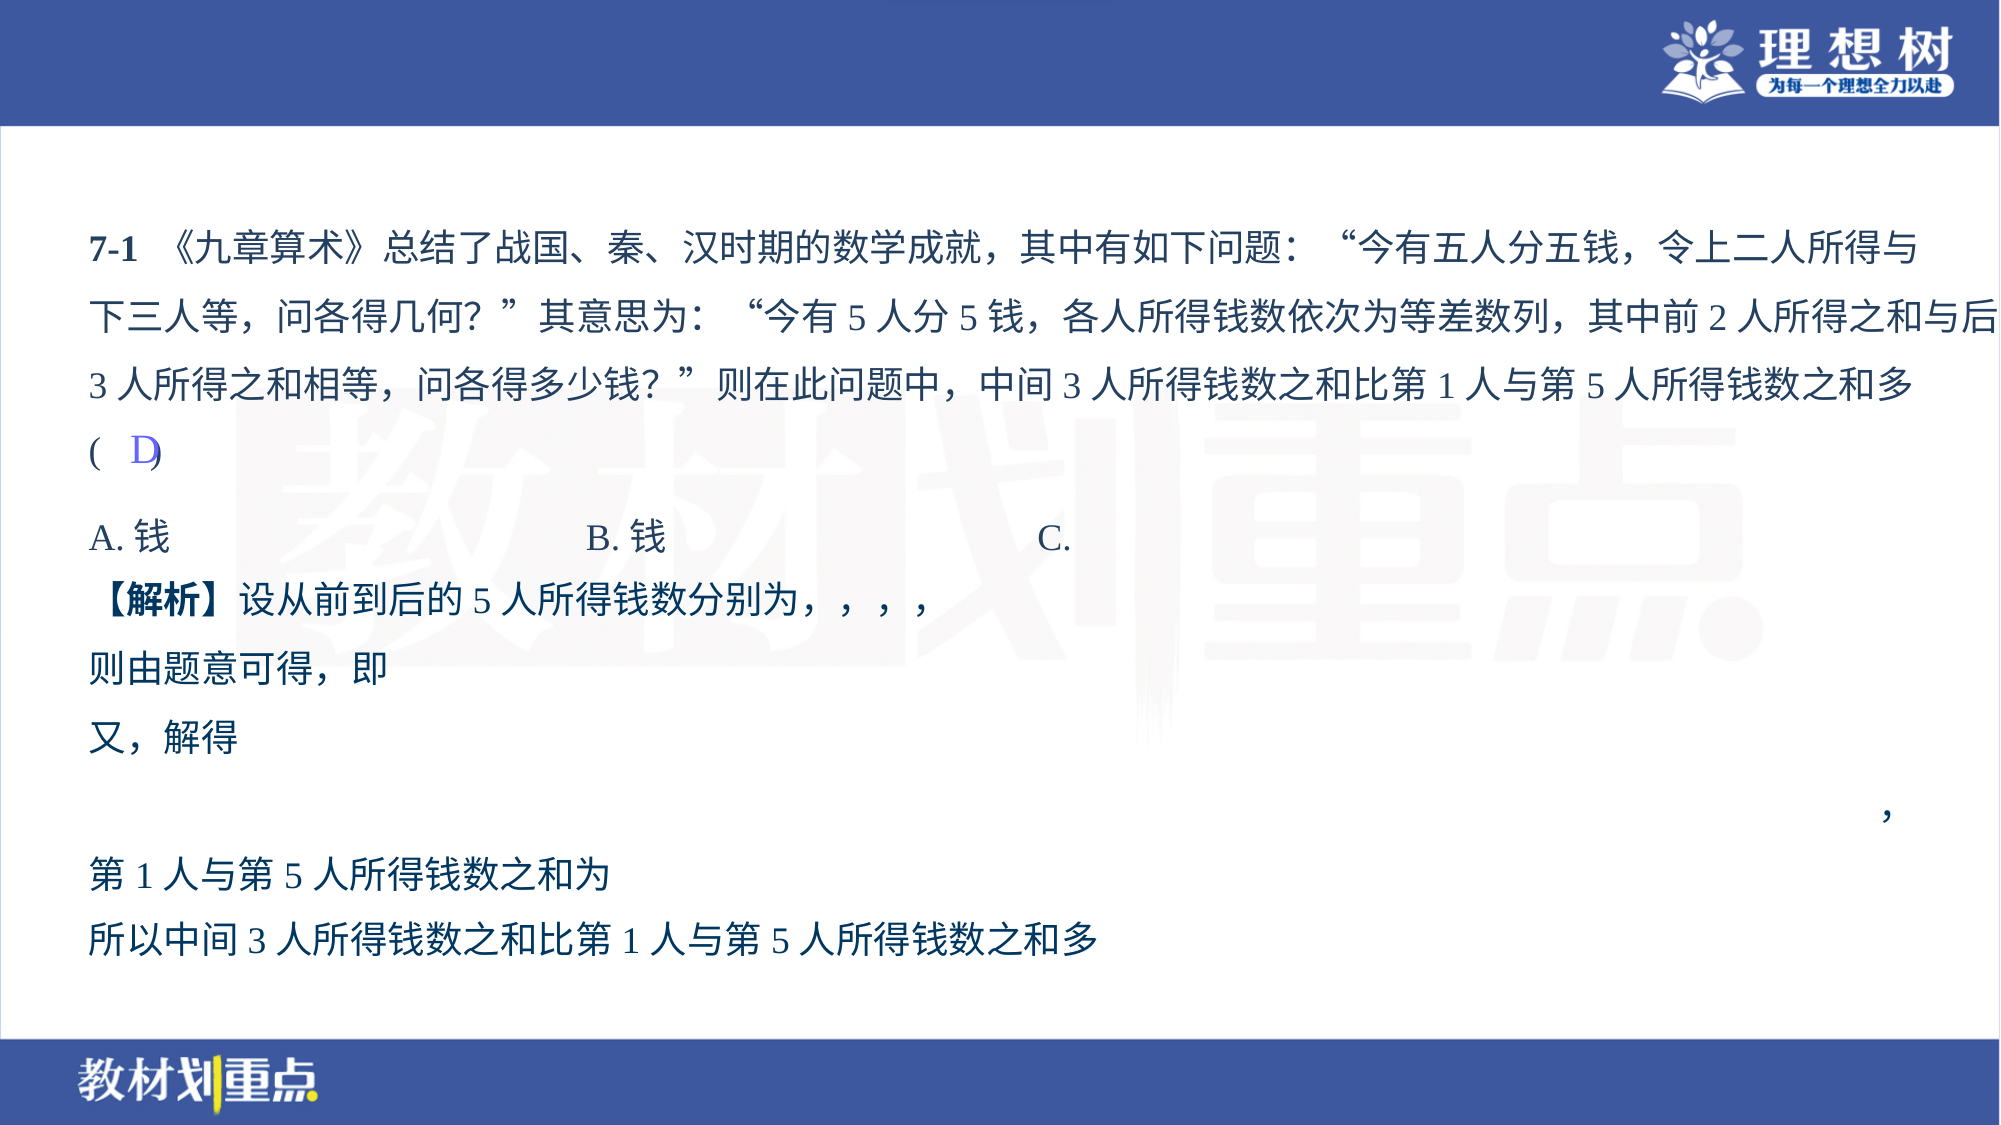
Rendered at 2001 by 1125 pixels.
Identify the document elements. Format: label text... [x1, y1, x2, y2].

picture [0, 0, 2000, 1125]
text_box 7-1 《九章算术》总结了战国、秦、汉时期的数学成就，其中有如下问题：“今有五人分五钱，令上二人所得与 下三人等，问各得几何？”其意思为：“今有5人分5钱，各人所得钱数依次为等差数列，其中前2人所得之和与后 3人所得之和相等，问各得多少钱？”则在此问题中，中间3人所得钱数之和比第1人与第5人所得钱数之和多 ( ) [88, 200, 1911, 465]
text_box D [115, 420, 176, 470]
